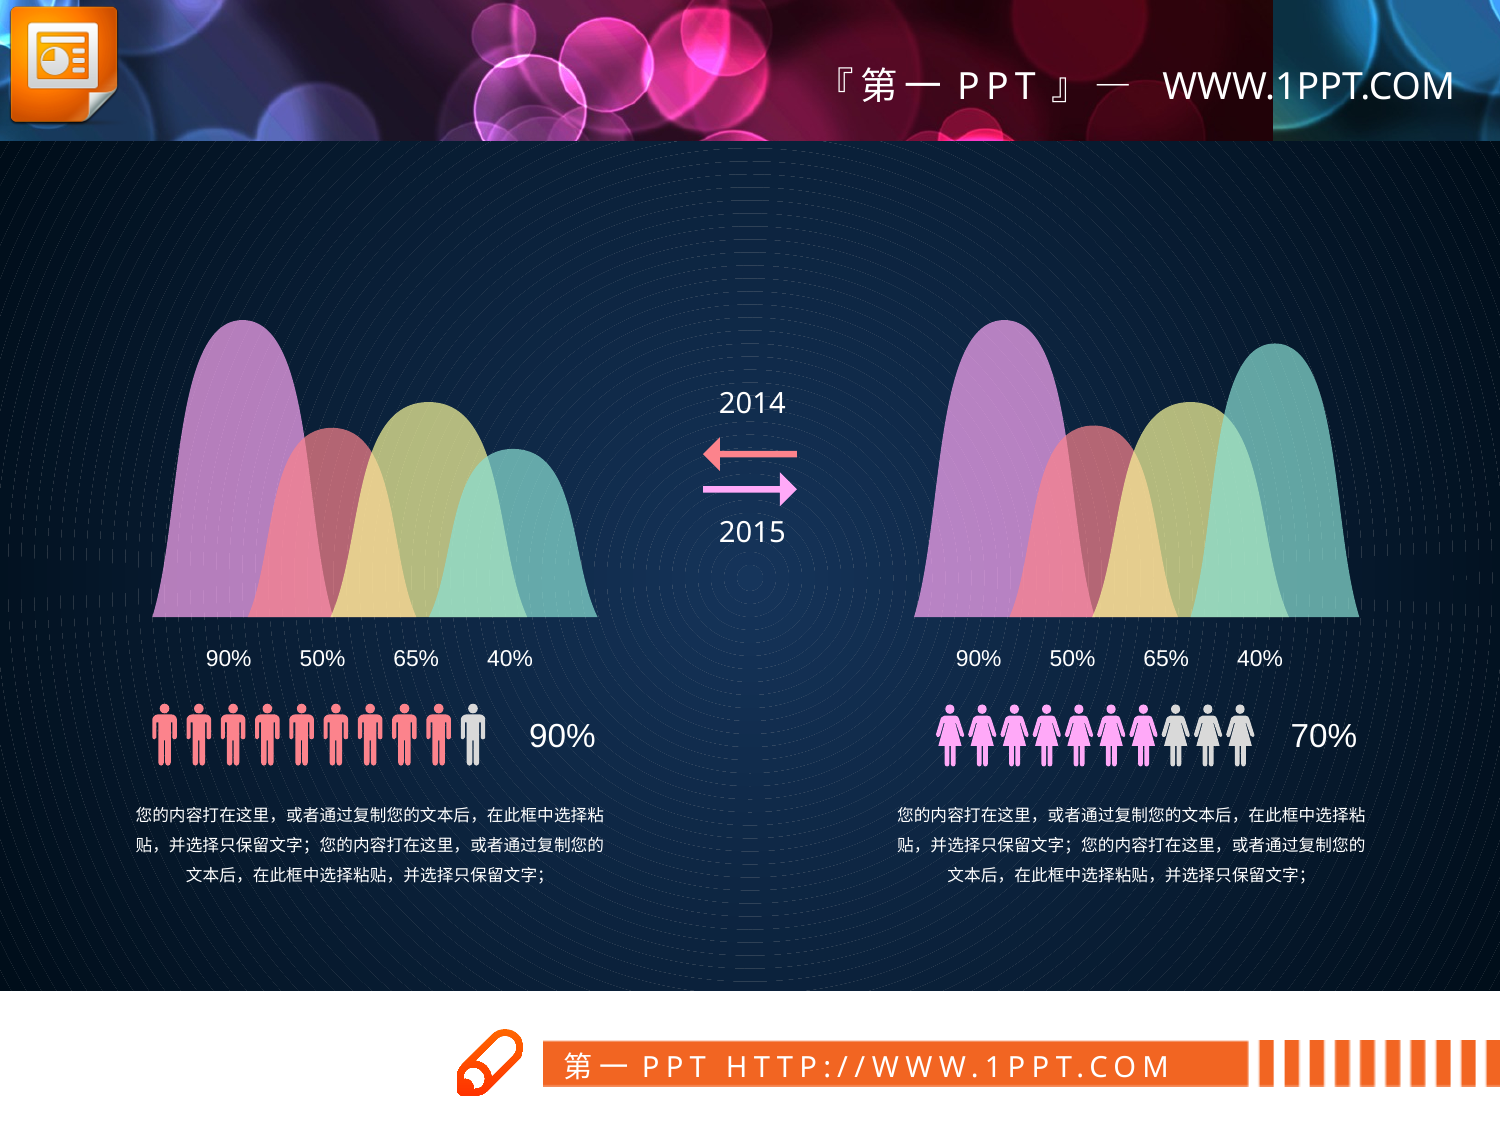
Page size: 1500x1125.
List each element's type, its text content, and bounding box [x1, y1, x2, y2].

text_box 2015 [704, 506, 801, 556]
text_box 2014 [704, 377, 801, 427]
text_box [152, 703, 486, 766]
text_box 90% [514, 706, 611, 762]
text_box [703, 472, 797, 506]
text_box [913, 319, 1360, 680]
text_box 70% [1275, 706, 1373, 762]
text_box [152, 319, 598, 680]
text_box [935, 704, 1255, 767]
text_box [702, 437, 797, 471]
picture [0, 0, 1500, 141]
text_box 您的内容打在这里，或者通过复制您的文本后，在此框中选择粘贴，并选择只保留文字；您的内容打在这里，或者通过复制您的 文本后，在此框中选择粘贴，并选择只保留文字； [867, 787, 1396, 892]
text_box 您的内容打在这里，或者通过复制您的文本后，在此框中选择粘贴，并选择只保留文字；您的内容打在这里，或者通过复制您的 文本后，在此框中选择粘贴，并选择只保留文字； [106, 787, 634, 892]
picture [543, 1040, 1500, 1087]
